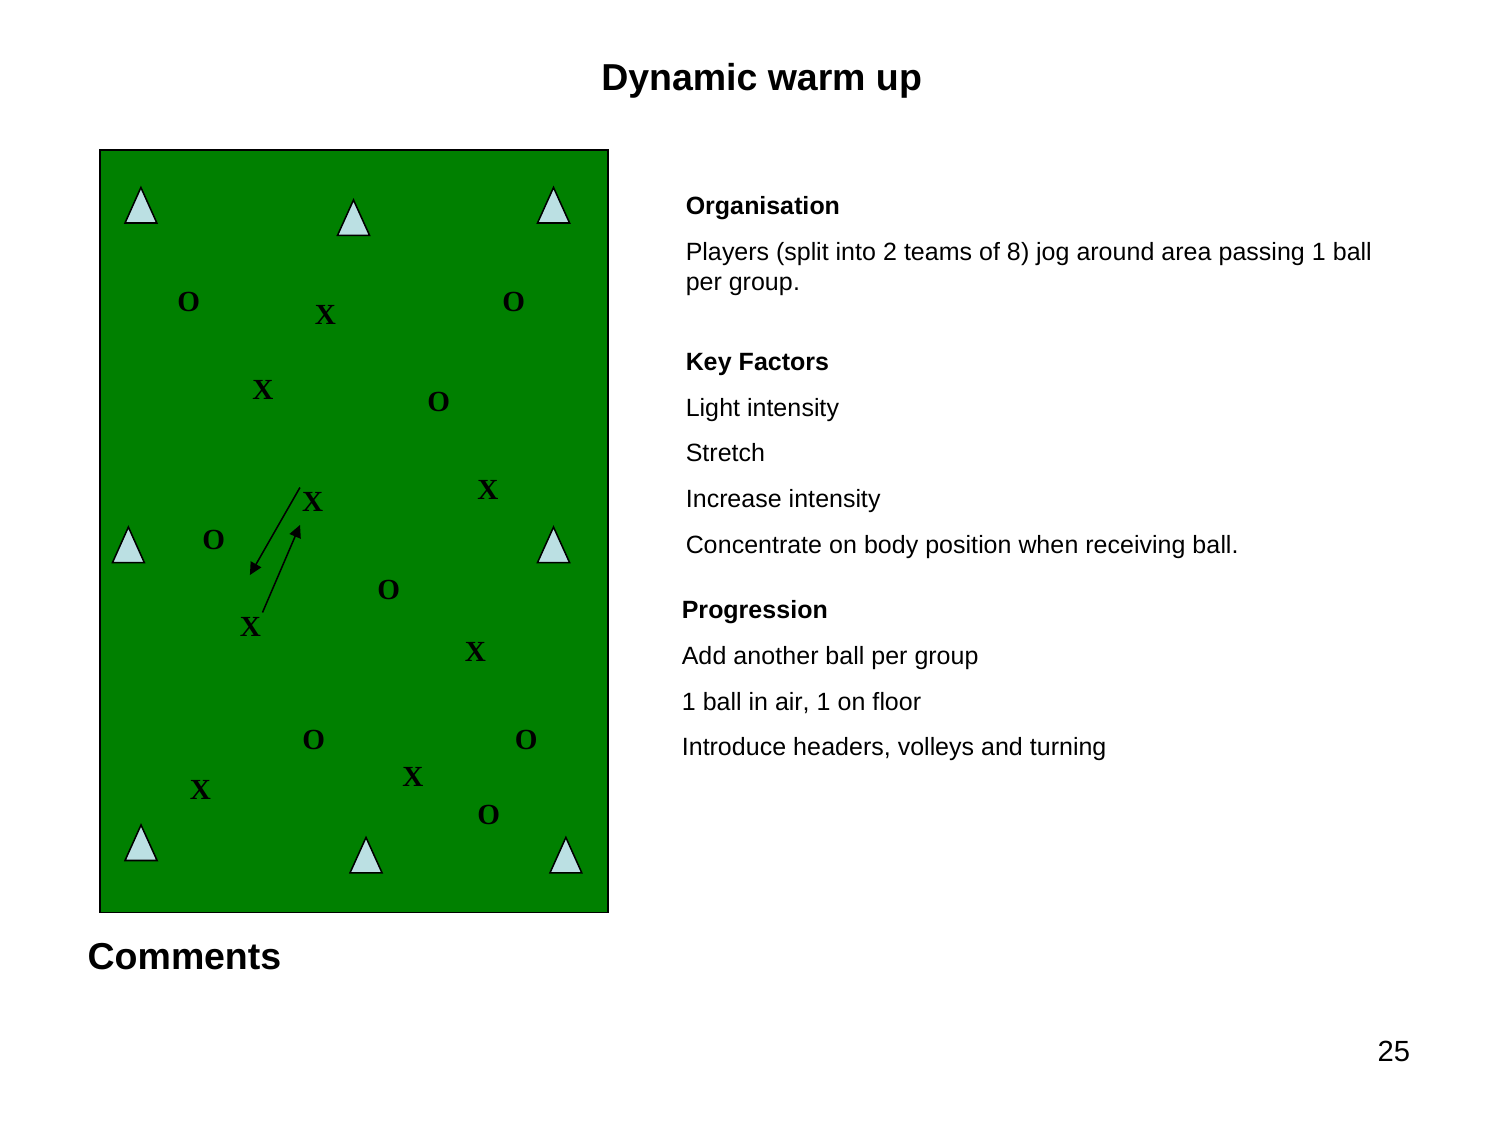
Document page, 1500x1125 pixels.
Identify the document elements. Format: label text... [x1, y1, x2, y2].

text_box [337, 200, 370, 236]
text_box O [487, 274, 563, 326]
text_box [537, 527, 570, 563]
text_box [124, 824, 157, 861]
text_box Organisation Players (split into 2 teams of 8) jog around area passing 1 ball per group. [671, 181, 1412, 303]
text_box Progression Add another ball per group 1 ball in air, 1 on floor Introduce headers, volleys and turning [667, 586, 1412, 769]
text_box O [187, 512, 263, 563]
text_box [262, 525, 301, 613]
text_box X [287, 474, 350, 526]
text_box O [462, 787, 525, 838]
text_box [349, 837, 382, 873]
text_box [124, 187, 157, 223]
text_box Comments [72, 924, 624, 986]
text_box O [287, 712, 363, 763]
text_box [549, 837, 582, 873]
text_box Key Factors Light intensity Stretch Increase intensity Concentrate on body position when receiving ball. [671, 338, 1396, 566]
text_box X [224, 599, 300, 651]
text_box [99, 149, 608, 913]
text_box X [449, 624, 525, 676]
text_box X [174, 762, 263, 813]
text_box O [162, 274, 238, 326]
text_box O [362, 562, 450, 613]
text_box X [237, 362, 313, 413]
text_box O [499, 712, 550, 763]
text_box Dynamic warm up [253, 44, 1270, 174]
text_box X [387, 749, 438, 801]
text_box X [300, 287, 350, 338]
text_box [537, 187, 570, 223]
text_box [249, 487, 301, 576]
text_box [112, 527, 145, 563]
text_box <number> [1074, 1024, 1425, 1103]
text_box O [412, 374, 500, 426]
text_box X [462, 462, 513, 513]
